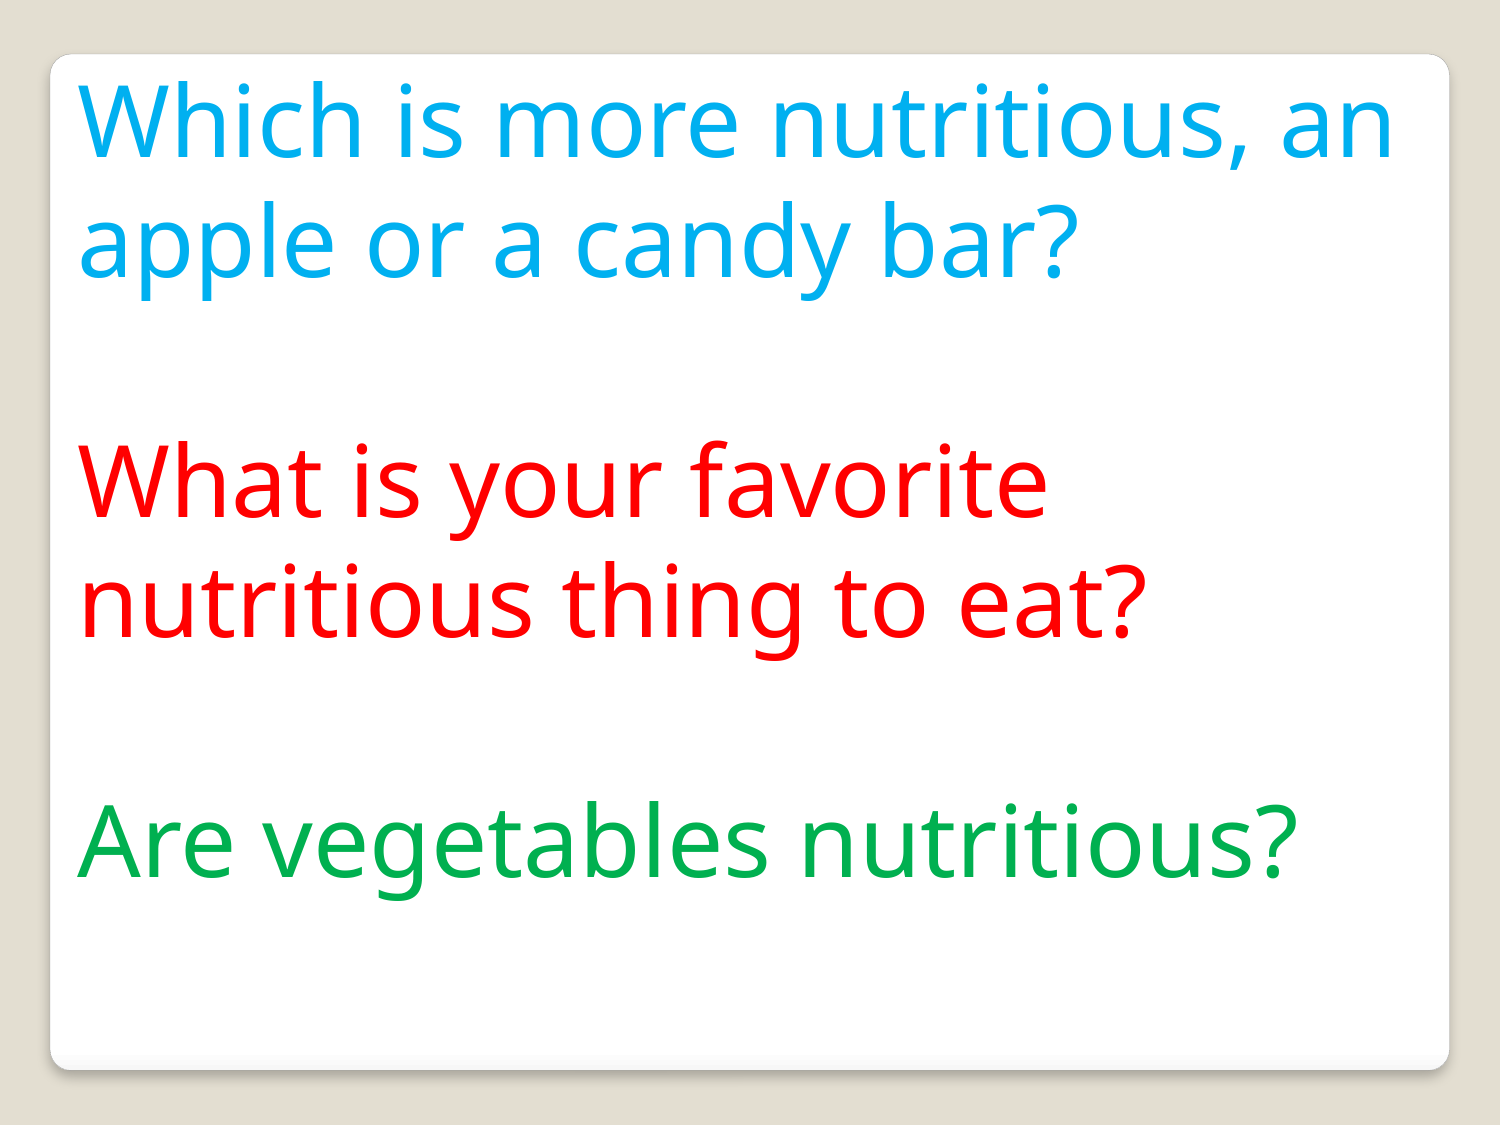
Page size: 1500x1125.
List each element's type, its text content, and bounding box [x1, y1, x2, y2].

text_box Which is more nutritious, an apple or a candy bar? What is your favorite nutritious thing to eat? Are vegetables nutritious? [62, 50, 1438, 905]
